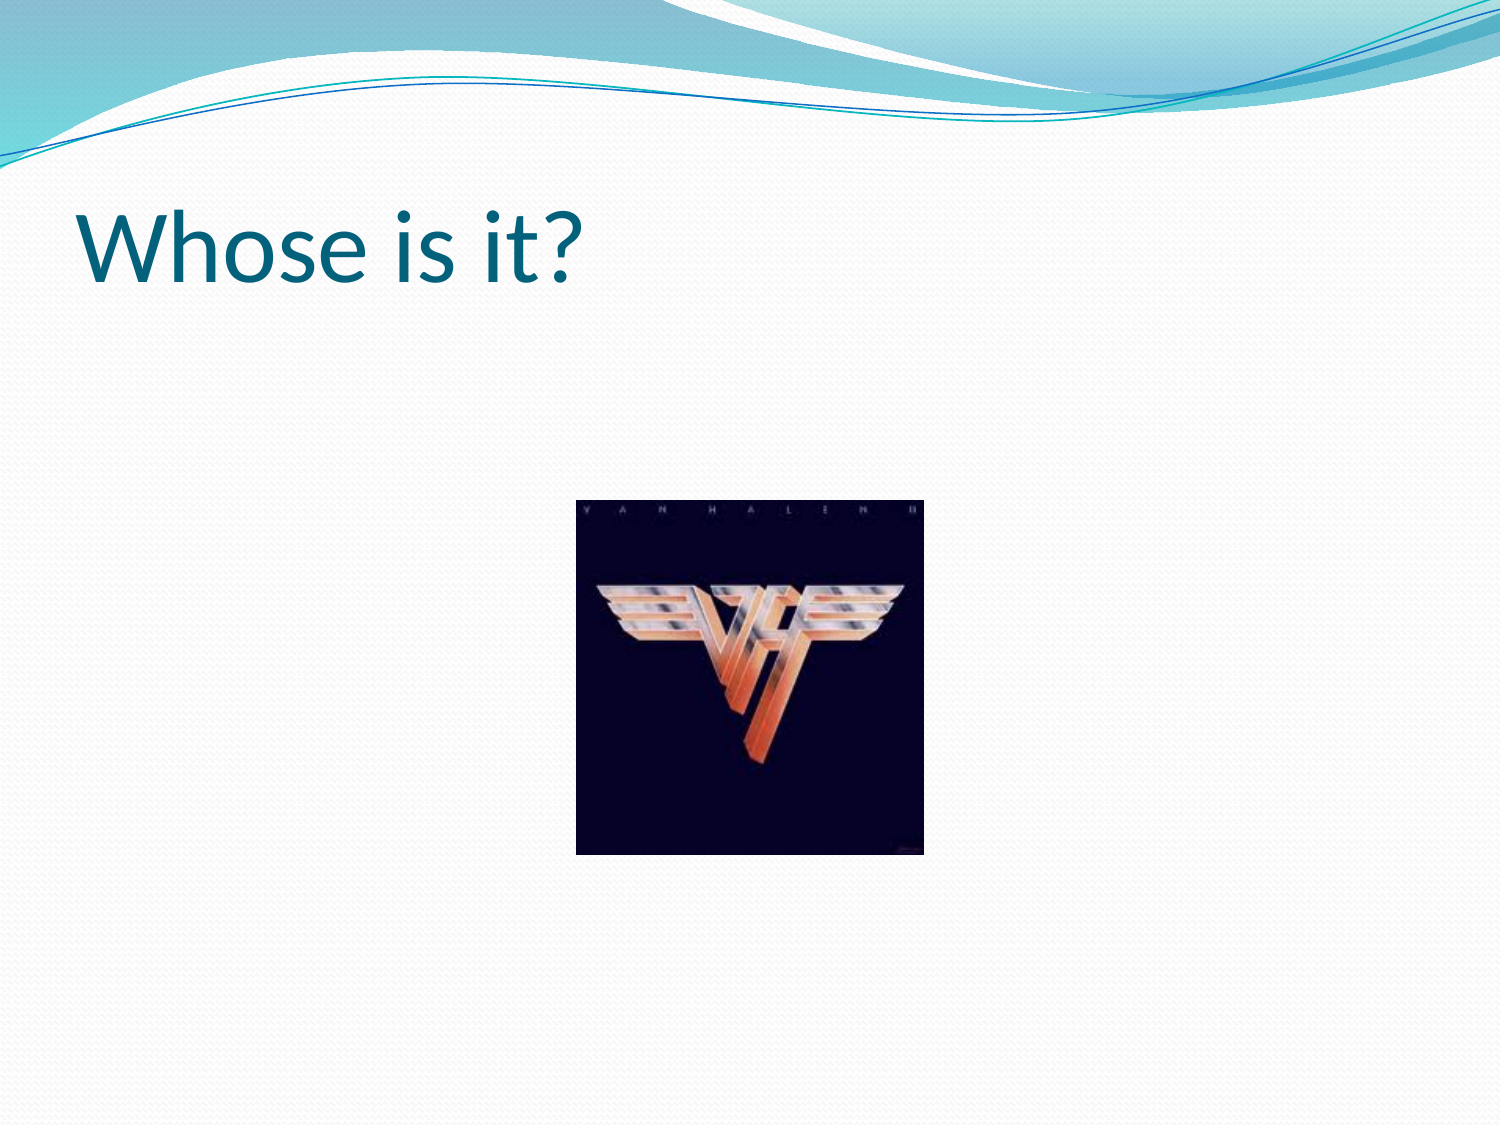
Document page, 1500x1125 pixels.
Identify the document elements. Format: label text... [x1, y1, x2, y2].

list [576, 499, 924, 855]
title Whose is it? [74, 115, 1426, 304]
